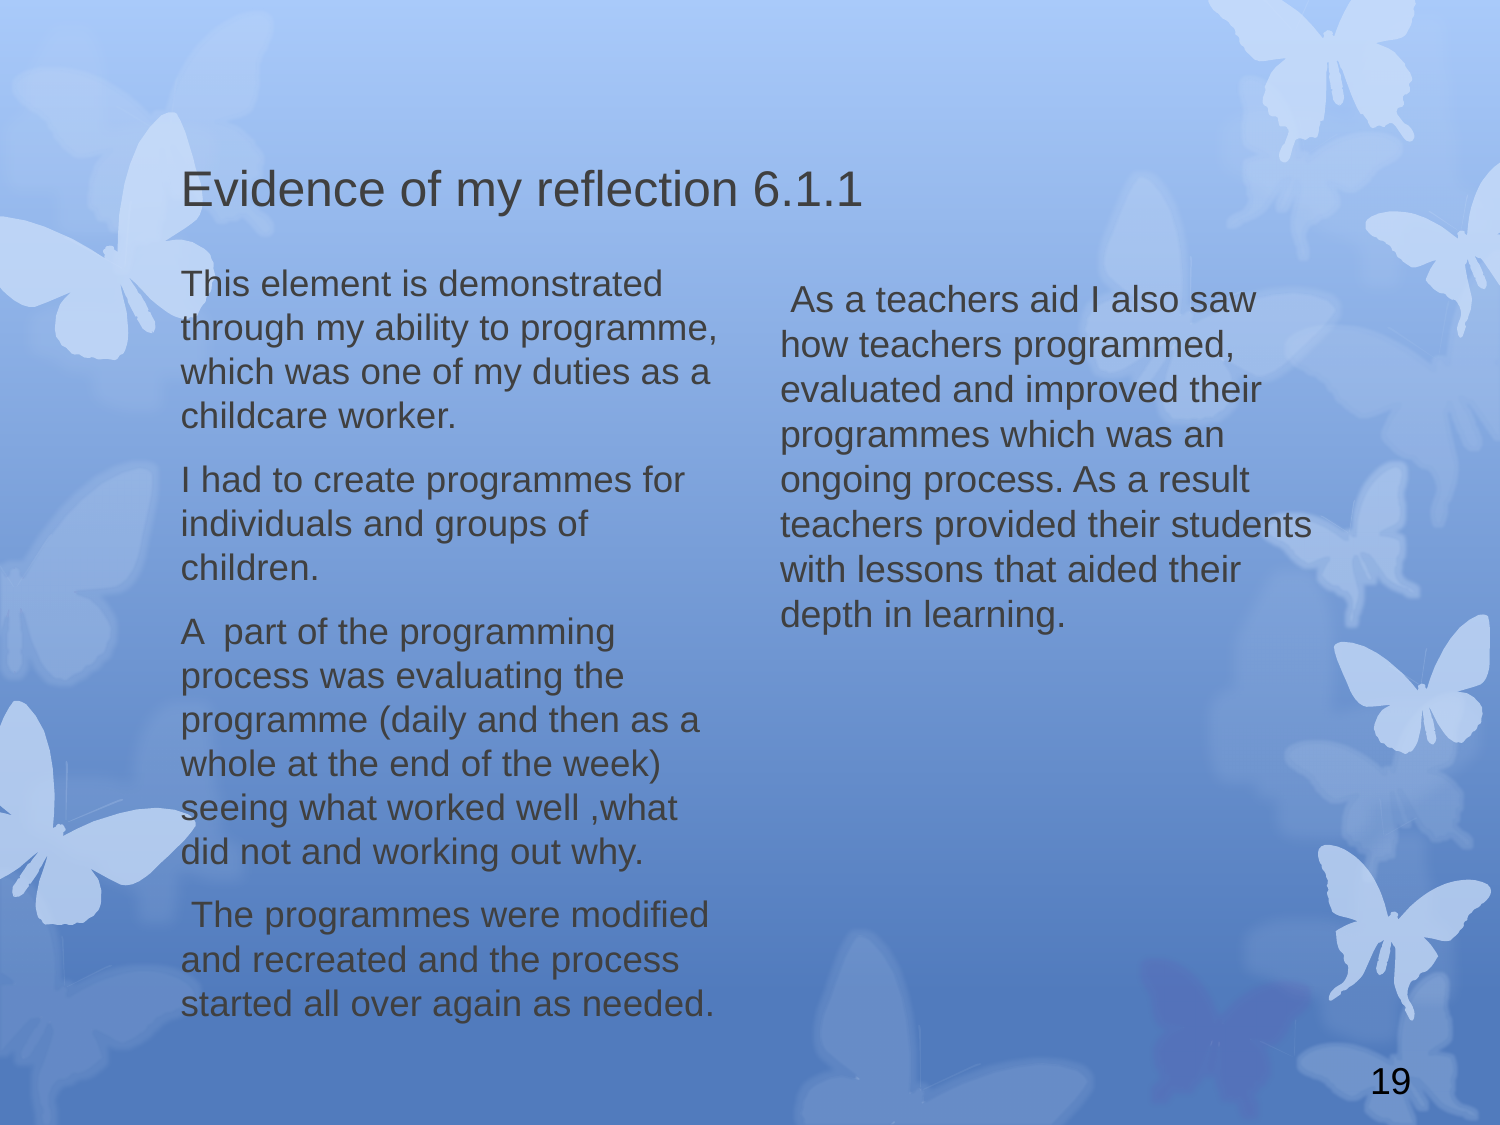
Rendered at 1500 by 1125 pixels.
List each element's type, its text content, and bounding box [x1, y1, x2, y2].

text_box 19 [1355, 1049, 1444, 1110]
title Evidence of my reflection 6.1.1 [165, 110, 1334, 263]
list As a teachers aid I also saw how teachers programmed, evaluated and improved their programmes which was an ongoing process. As a result teachers provided their students with lessons that aided their depth in learning. [765, 267, 1335, 1050]
list This element is demonstrated through my ability to programme, which was one of my duties as a childcare worker. I had to create programmes for individuals and groups of children. A part of the programming process was evaluating the programme (daily and then as a whole at the end of the week) seeing what worked well ,what did not and working out why. The programmes were modified and recreated and the process started all over again as needed. [165, 252, 735, 1065]
